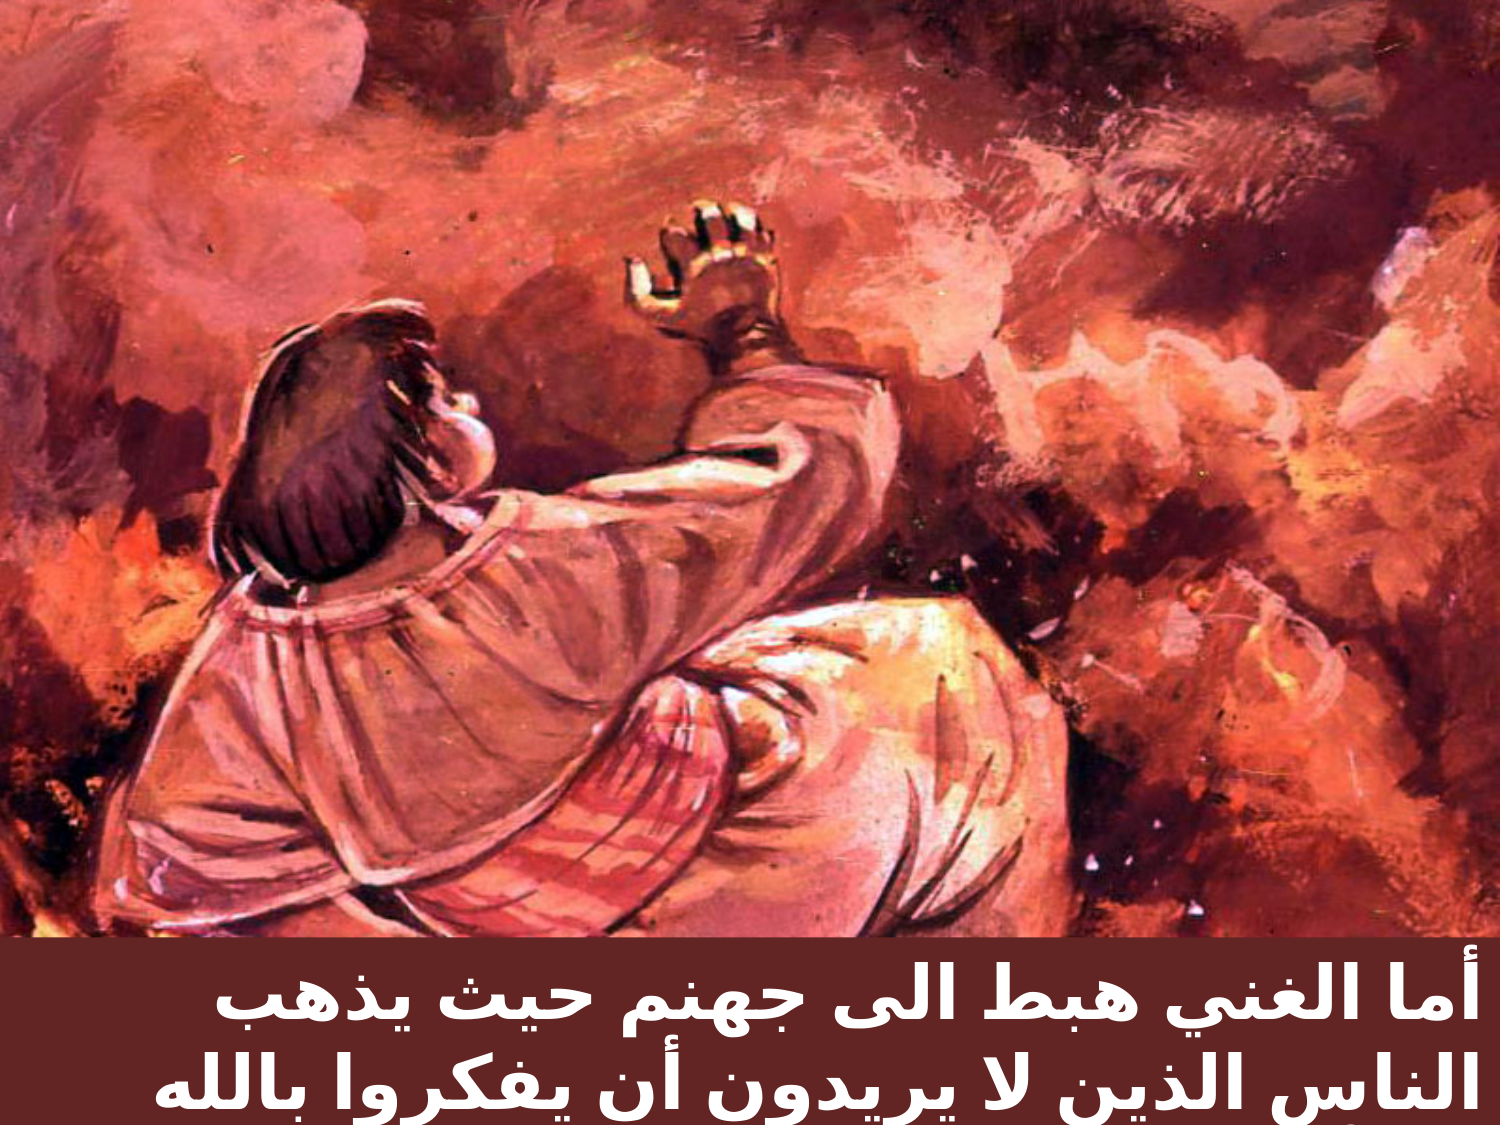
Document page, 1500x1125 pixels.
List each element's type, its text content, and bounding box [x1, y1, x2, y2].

picture [0, 0, 1500, 938]
text_box أما الغني هبط الى جهنم حيث يذهب الناس الذين لا يريدون أن يفكروا بالله ولا أن يعملوا الخير [0, 946, 1500, 1125]
